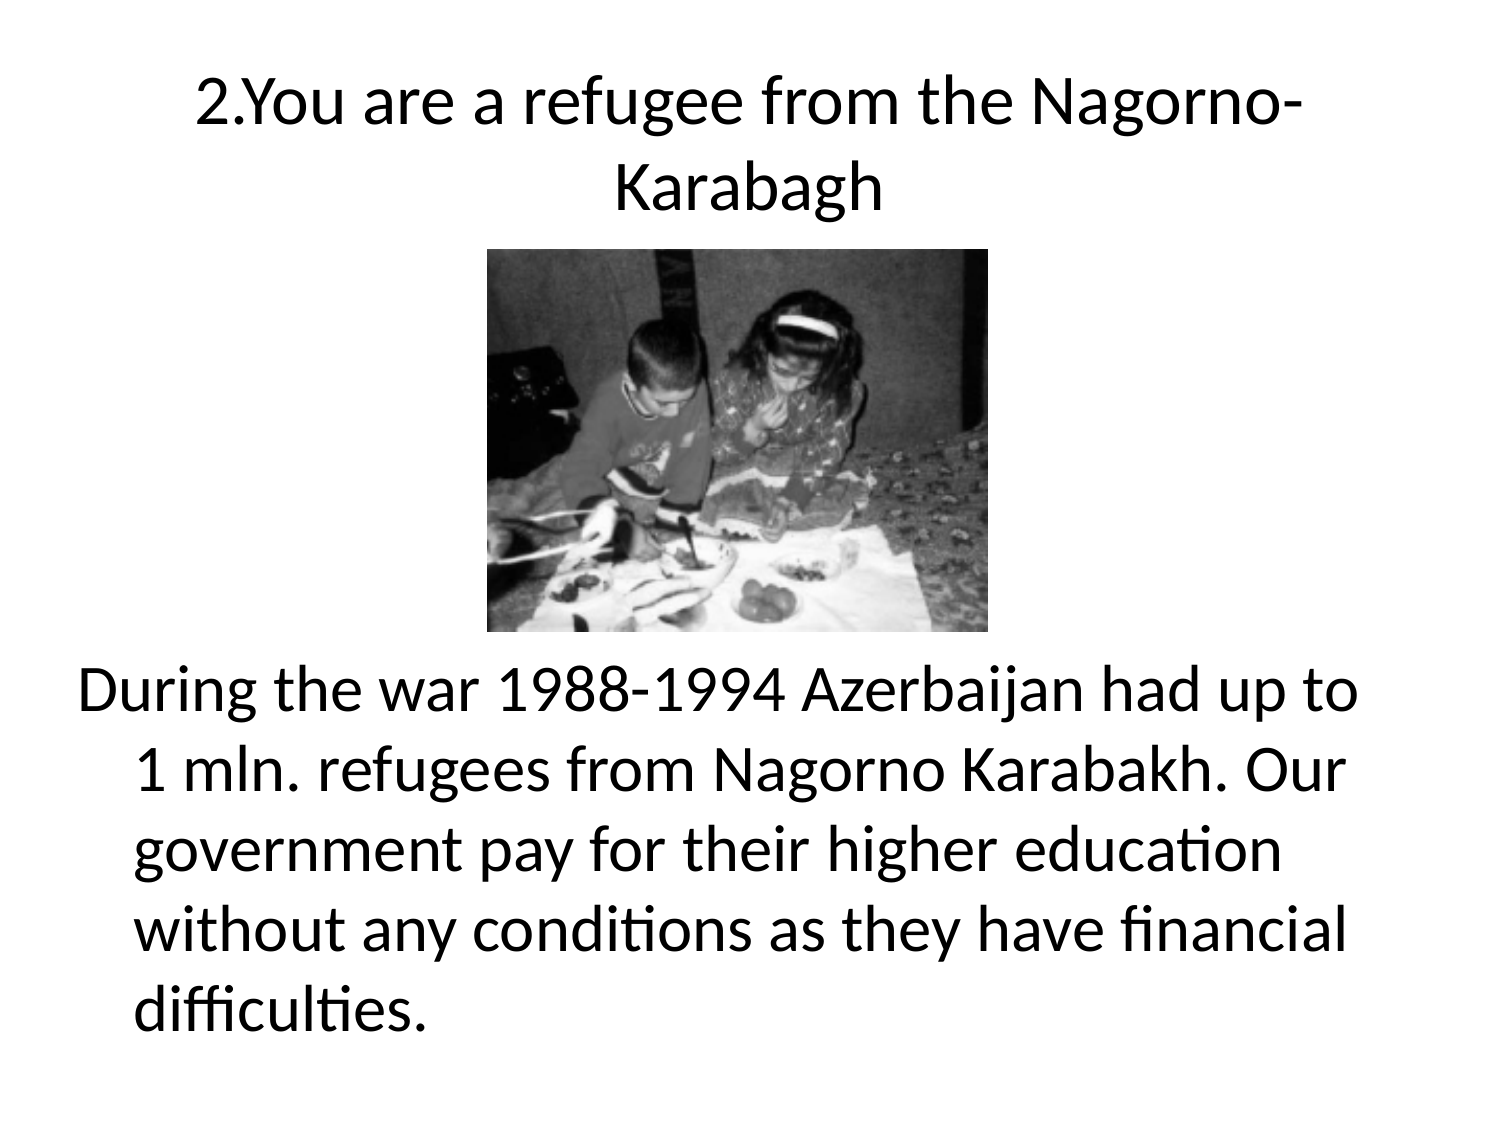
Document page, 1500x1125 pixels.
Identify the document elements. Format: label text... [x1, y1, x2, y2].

list During the war 1988-1994 Azerbaijan had up to 1 mln. refugees from Nagorno Karabakh. Our government pay for their higher education without any conditions as they have financial difficulties. [62, 637, 1413, 1063]
title 2.You are a refugee from the Nagorno-Karabagh [75, 45, 1425, 233]
picture [487, 249, 988, 632]
